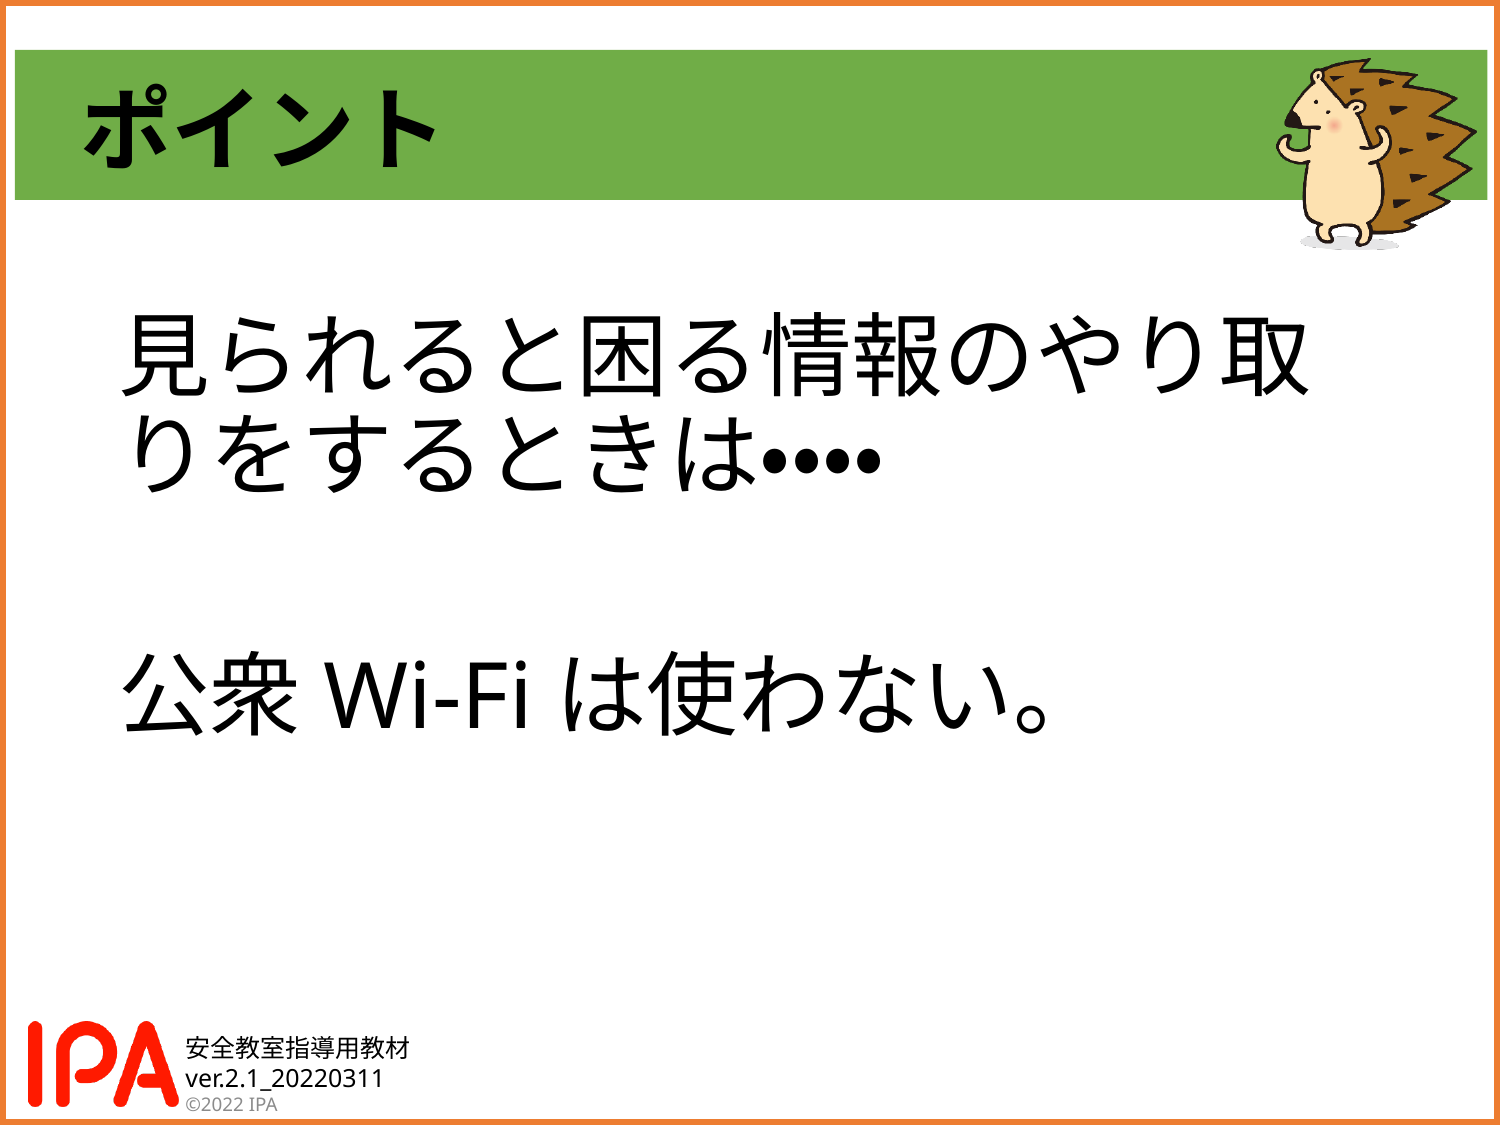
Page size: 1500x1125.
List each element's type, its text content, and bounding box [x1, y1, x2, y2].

title ポイント [65, 81, 1332, 186]
picture [1276, 58, 1477, 250]
picture [28, 1021, 179, 1107]
list 見られると困る情報のやり取りをするときは・・・・ 公衆Wi-Fiは使わない。 [103, 303, 1397, 1017]
